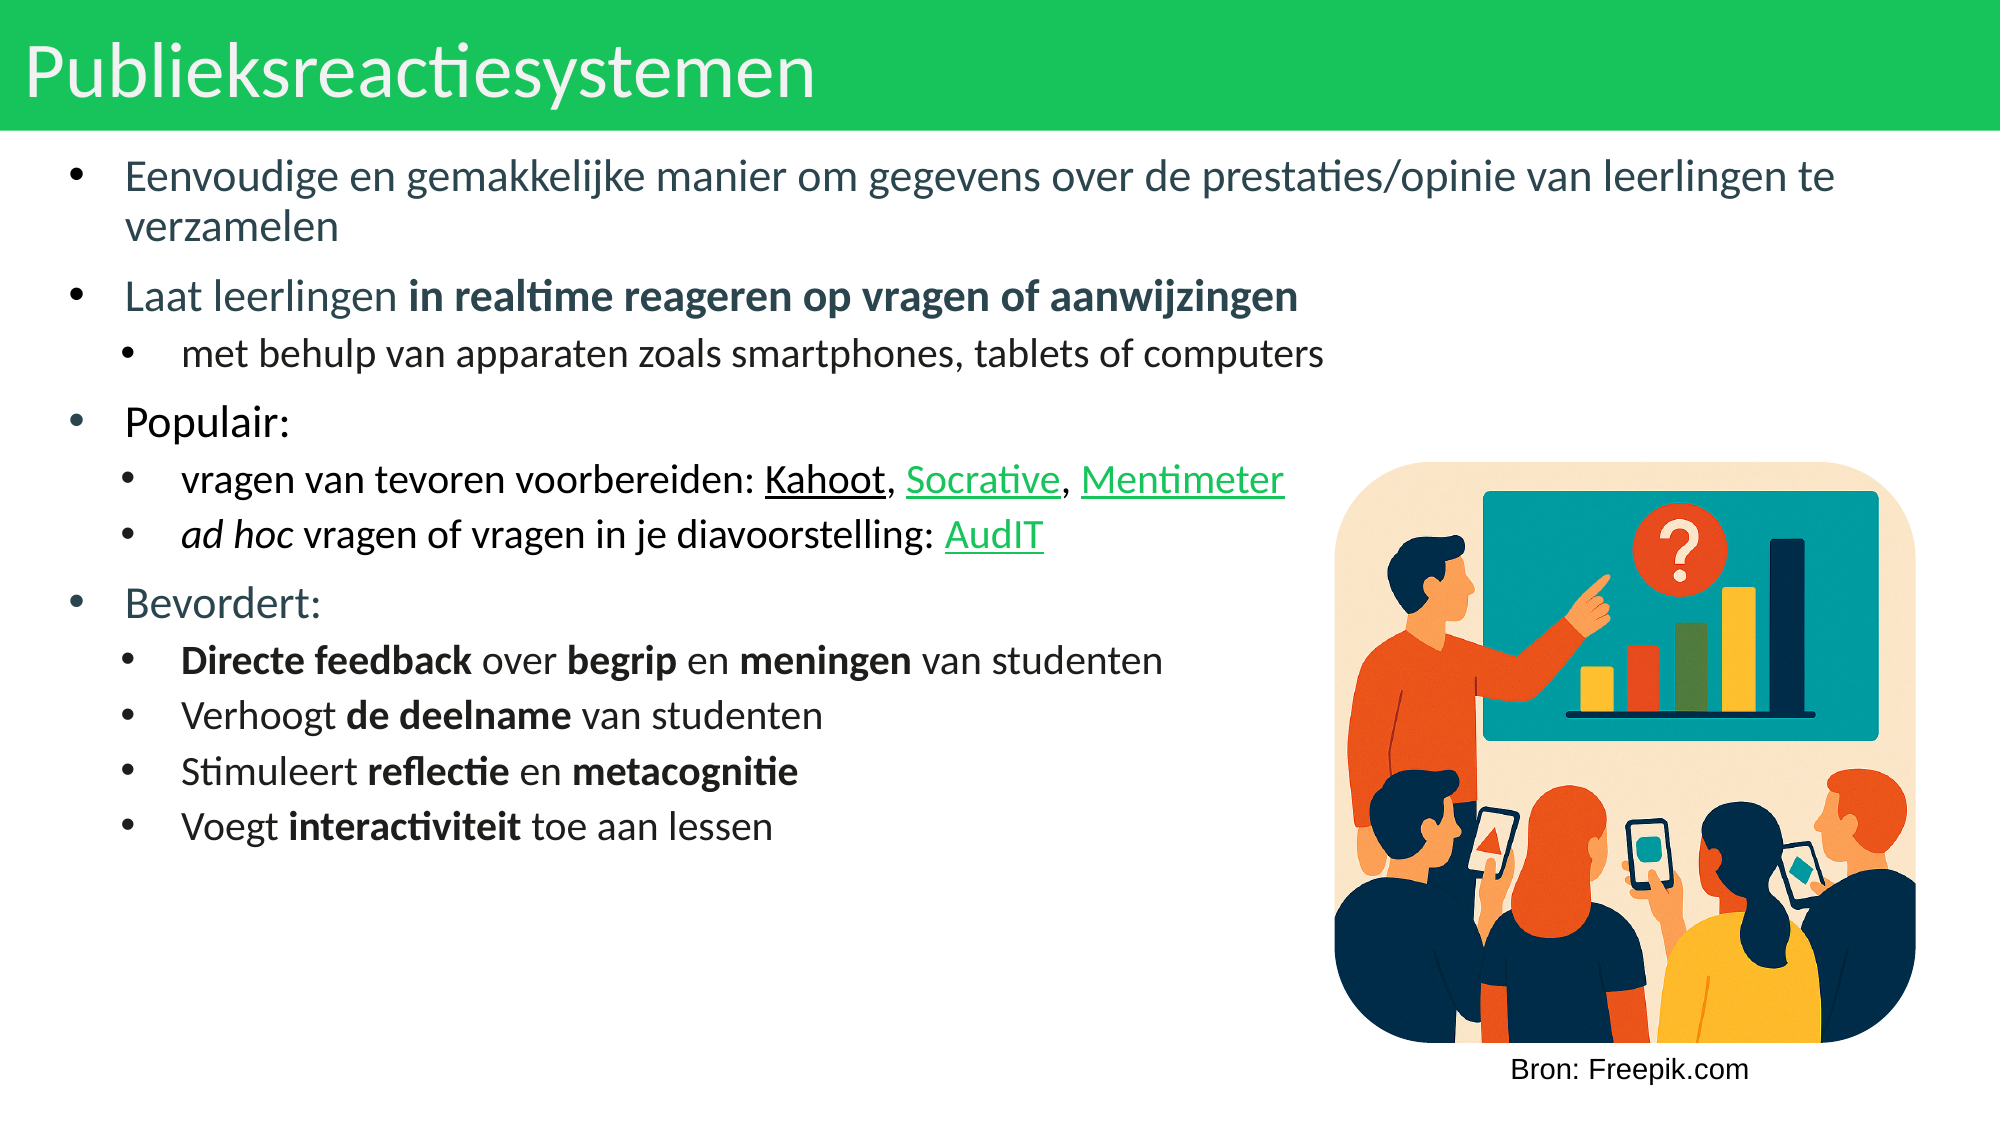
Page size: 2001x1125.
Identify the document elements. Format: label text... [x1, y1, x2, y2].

text_box Bron: Freepik.com [1495, 1051, 1896, 1093]
picture [1334, 461, 1916, 1044]
title Publieksreactiesystemen [16, 13, 1976, 131]
list Eenvoudige en gemakkelijke manier om gegevens over de prestaties/opinie van leerlingen te verzamelen Laat leerlingen in realtime reageren op vragen of aanwijzingen met behulp van apparaten zoals smartphones, tablets of computers Populair: vragen van tevoren voorbereiden: Kahoot, Socrative, Mentimeter ad hoc vragen of vragen in je diavoorstelling: AudIT Bevordert: Directe feedback over begrip en meningen van studenten Verhoogt de deelname van studenten Stimuleert reflectie en metacognitie Voegt interactiviteit toe aan lessen [16, 144, 1976, 1108]
